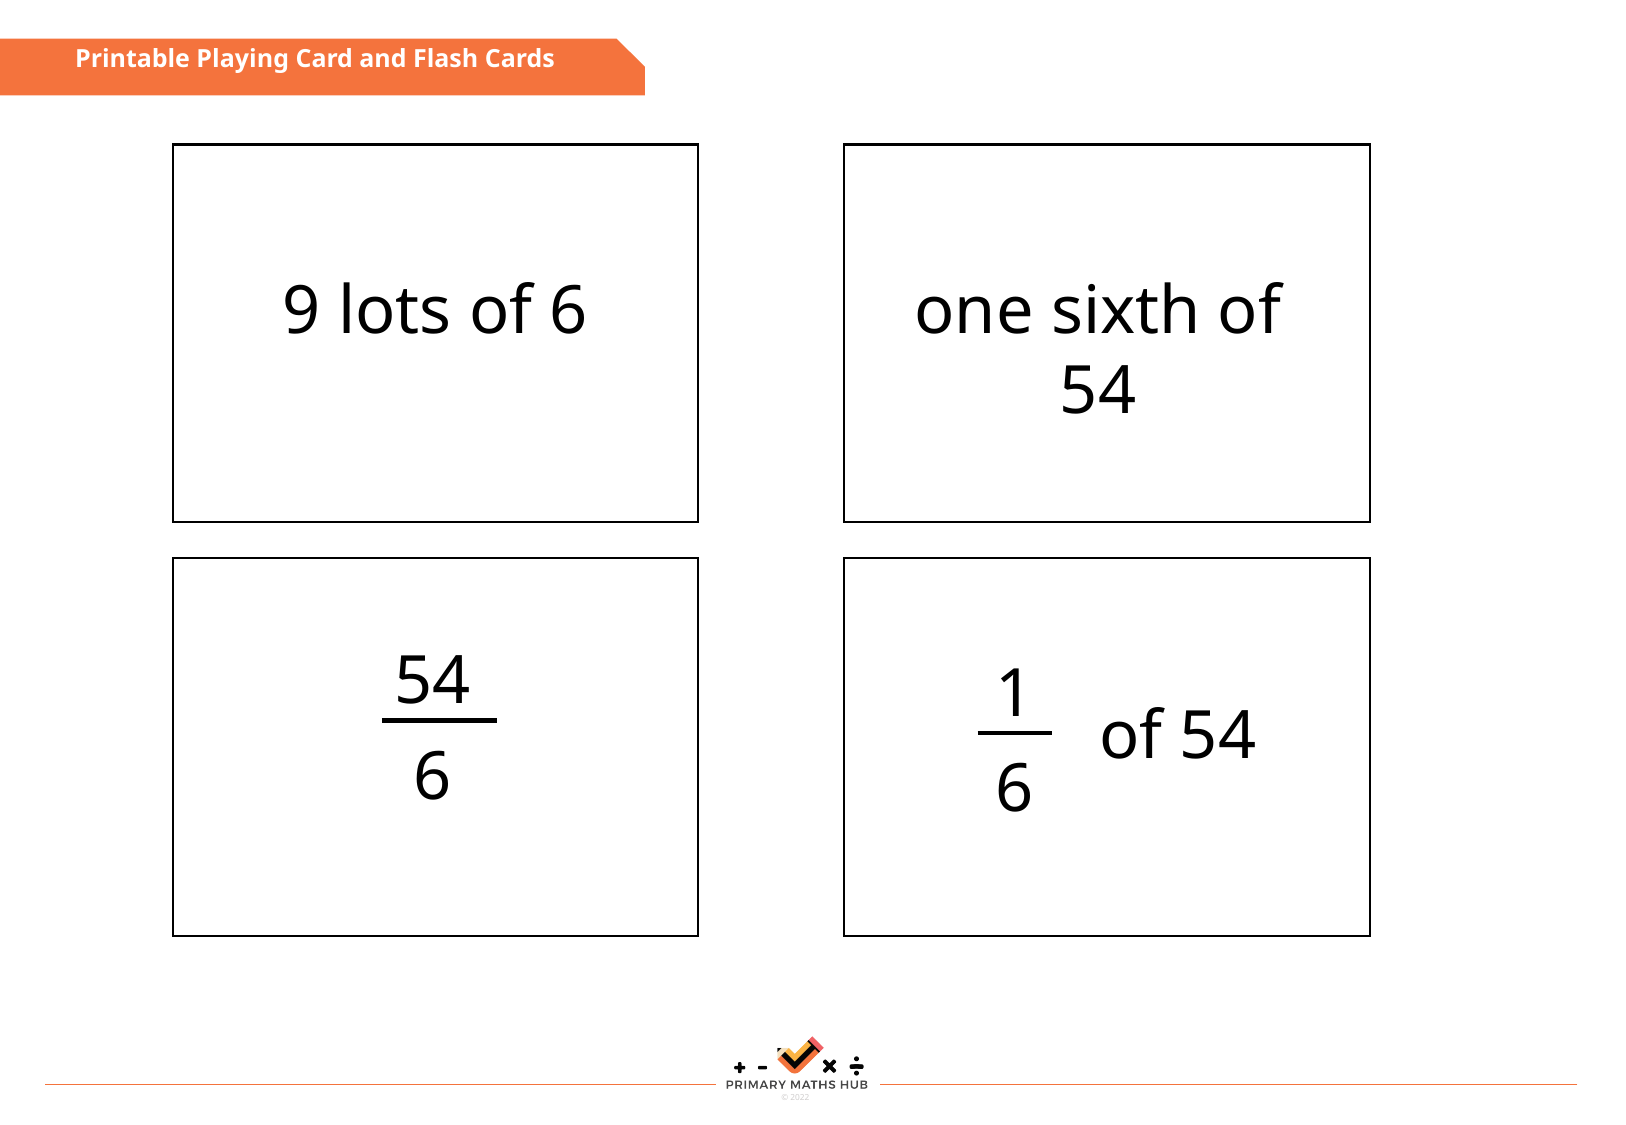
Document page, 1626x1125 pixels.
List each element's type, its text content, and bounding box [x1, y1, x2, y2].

text_box of 54 [1058, 684, 1298, 780]
picture [722, 1034, 872, 1094]
table_cell 6 [978, 735, 1052, 828]
text_box [172, 557, 699, 937]
text_box [843, 143, 1371, 523]
table_header 1 [978, 638, 1052, 731]
text_box one sixth of 54 [879, 259, 1317, 435]
text_box 9 lots of 6 [172, 259, 699, 355]
text_box [172, 355, 699, 523]
table_header 54 [368, 625, 497, 720]
text_box © 2022 [720, 1084, 870, 1110]
table_cell 6 [368, 720, 497, 815]
text_box [172, 143, 699, 259]
text_box [843, 557, 1371, 937]
text_box Printable Playing Card and Flash Cards [0, 37, 646, 97]
